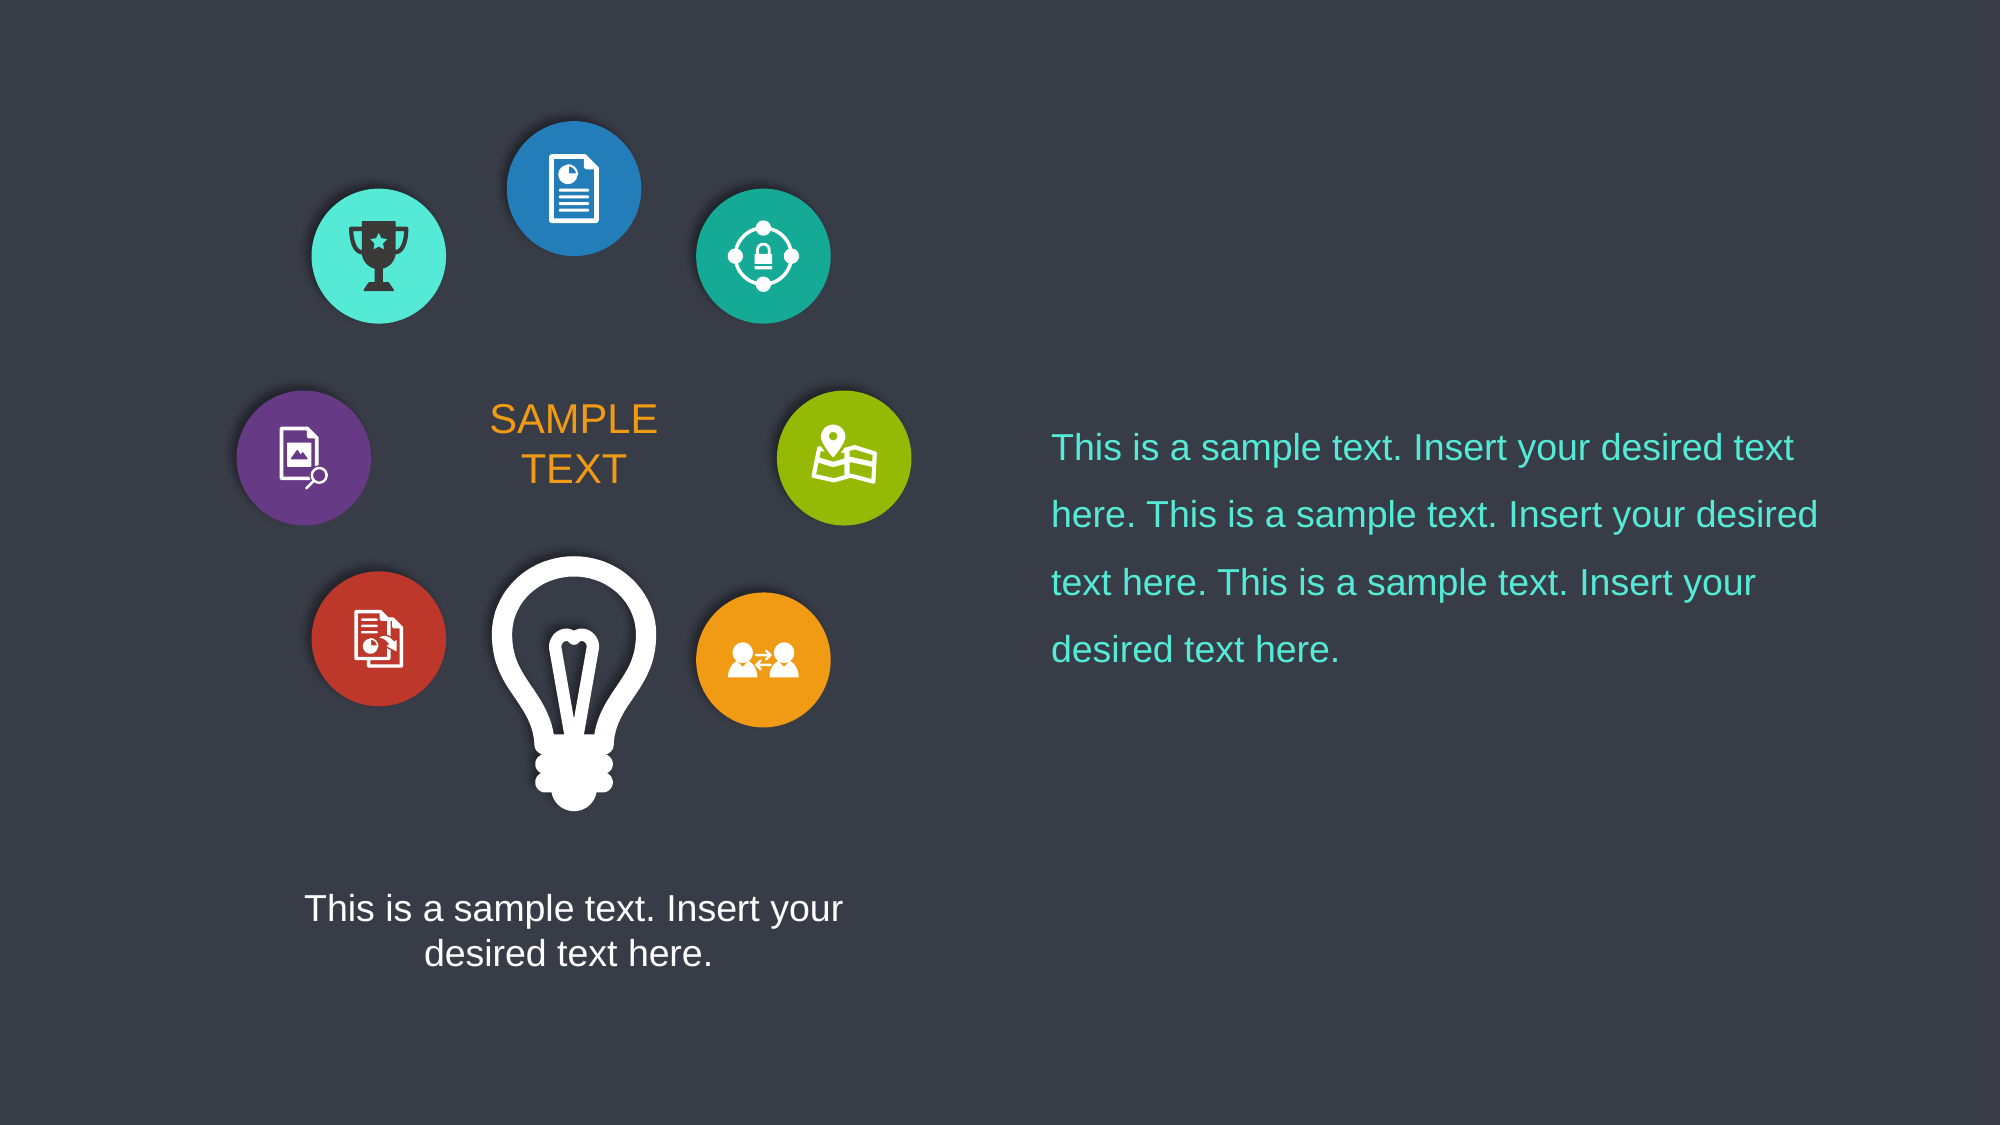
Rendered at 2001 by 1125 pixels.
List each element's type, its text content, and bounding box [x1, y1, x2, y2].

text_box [354, 609, 404, 668]
text_box [310, 570, 448, 708]
text_box sample text [428, 384, 720, 499]
text_box [695, 187, 832, 325]
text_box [549, 154, 599, 224]
text_box [775, 389, 913, 527]
text_box [491, 556, 657, 812]
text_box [728, 642, 799, 678]
text_box [349, 221, 409, 292]
text_box This is a sample text. Insert your desired text here. [236, 876, 912, 982]
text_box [727, 220, 800, 292]
text_box [235, 389, 373, 527]
text_box [310, 187, 448, 325]
text_box [695, 591, 832, 729]
text_box [505, 120, 643, 258]
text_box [811, 424, 877, 484]
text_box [279, 426, 328, 490]
text_box This is a sample text. Insert your desired text here. This is a sample text. Insert your desired text here. This is a sample text. Insert your desired text here. [1036, 392, 1861, 678]
